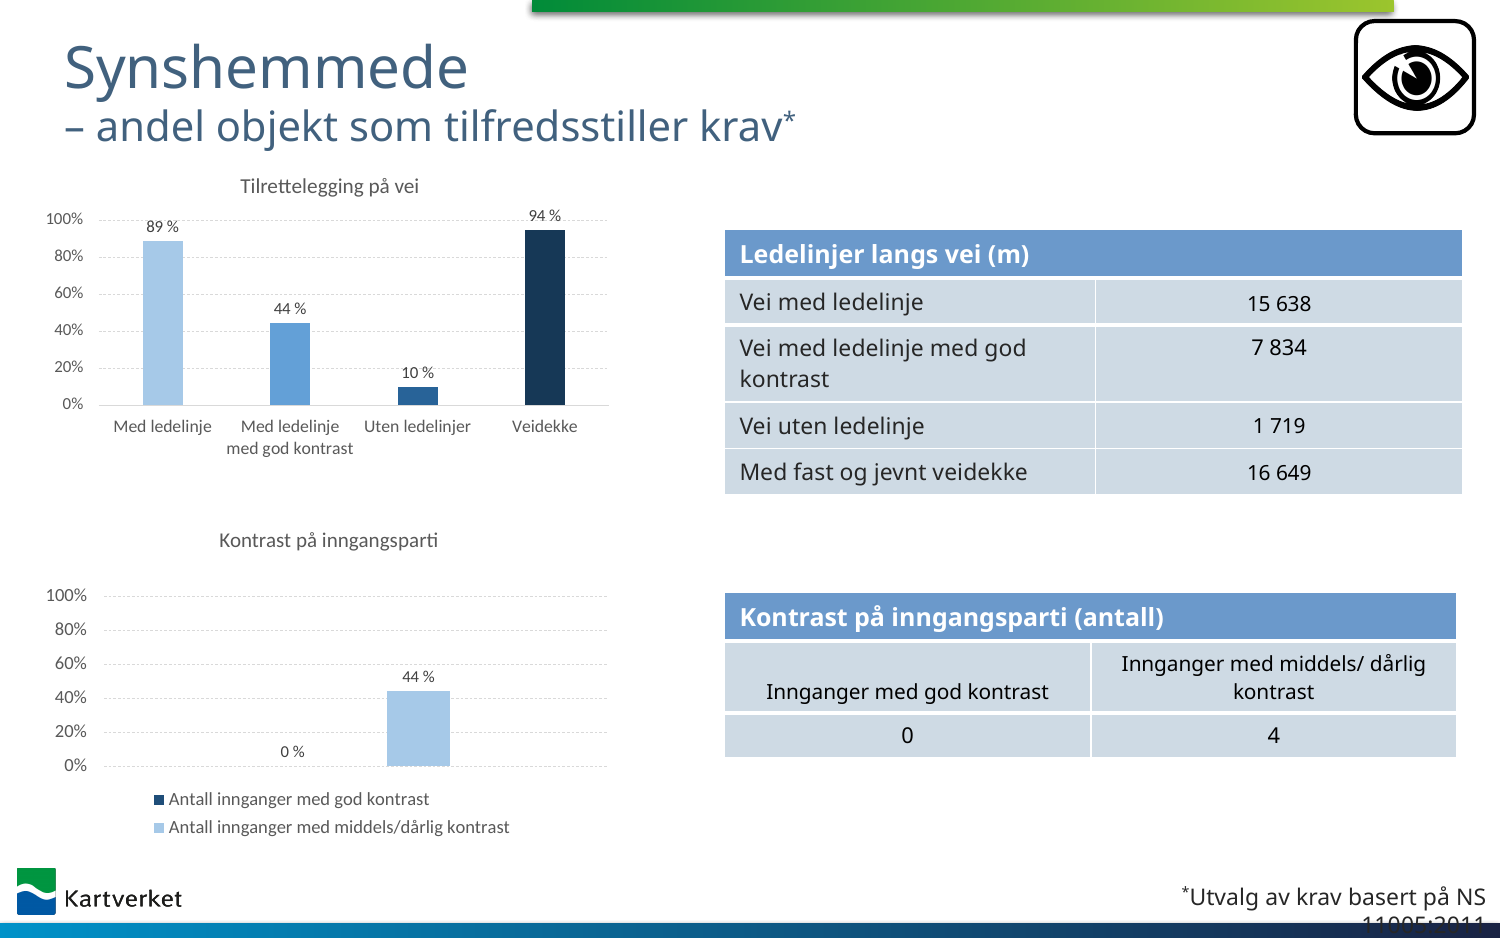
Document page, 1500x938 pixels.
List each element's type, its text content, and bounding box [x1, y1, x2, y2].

table_cell 16 649 [1096, 449, 1462, 494]
table_cell Med fast og jevnt veidekke [725, 449, 1095, 494]
table_cell Innganger med god kontrast [725, 643, 1090, 711]
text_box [1355, 20, 1475, 134]
table_header Kontrast på inngangsparti (antall) [725, 593, 1456, 639]
table_cell Vei med ledelinje med god kontrast [725, 327, 1095, 401]
picture [41, 166, 619, 492]
table_cell Innganger med middels/ dårlig kontrast [1092, 643, 1456, 711]
table_cell Vei med ledelinje [725, 280, 1095, 323]
table_cell 7 834 [1096, 327, 1462, 401]
text_box Synshemmede – andel objekt som tilfredsstiller krav* [49, 24, 1431, 158]
table_cell Vei uten ledelinje [725, 403, 1095, 448]
table_header Ledelinjer langs vei (m) [725, 230, 1462, 276]
table_cell 1 719 [1096, 403, 1462, 448]
table_cell 0 [725, 715, 1090, 757]
picture [41, 520, 617, 846]
text_box *Utvalg av krav basert på NS 11005:2011 [1068, 873, 1500, 938]
table_cell 15 638 [1096, 280, 1462, 323]
table_cell 4 [1092, 715, 1456, 757]
